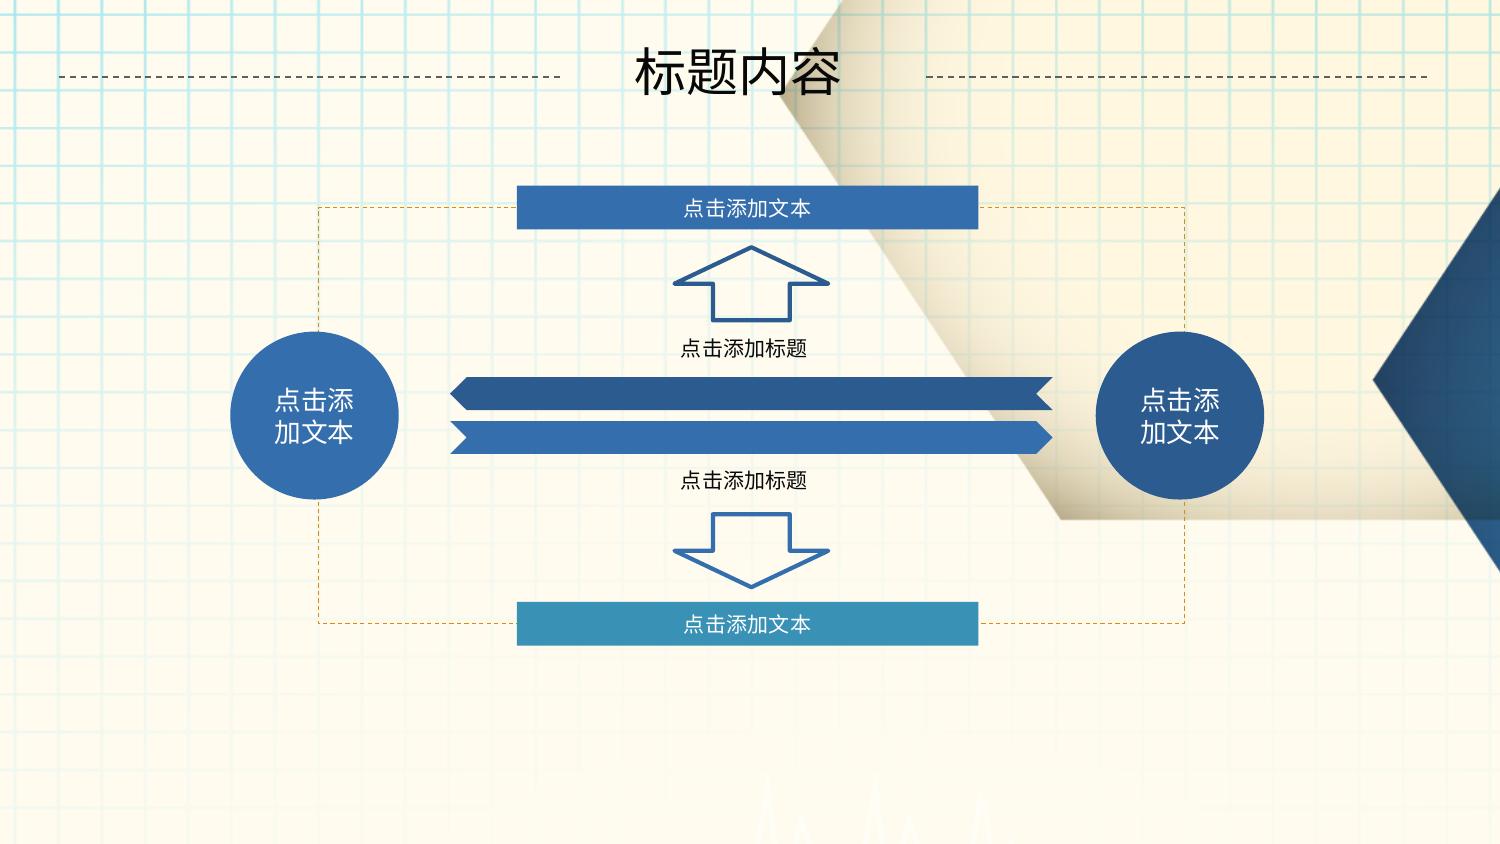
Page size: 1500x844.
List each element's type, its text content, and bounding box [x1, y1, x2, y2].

text_box 点击添加文本 [1093, 329, 1267, 502]
picture [0, 0, 1500, 844]
text_box 标题内容 [608, 32, 868, 110]
text_box [672, 512, 831, 590]
text_box 点击添加标题 [671, 463, 818, 498]
text_box [672, 245, 831, 323]
text_box 点击添加文本 [515, 183, 981, 231]
text_box 点击添加文本 [515, 600, 981, 648]
text_box [317, 205, 1186, 626]
text_box [447, 375, 1055, 413]
text_box [448, 418, 1055, 456]
text_box 点击添加文本 [228, 329, 401, 502]
text_box 点击添加标题 [671, 330, 818, 366]
